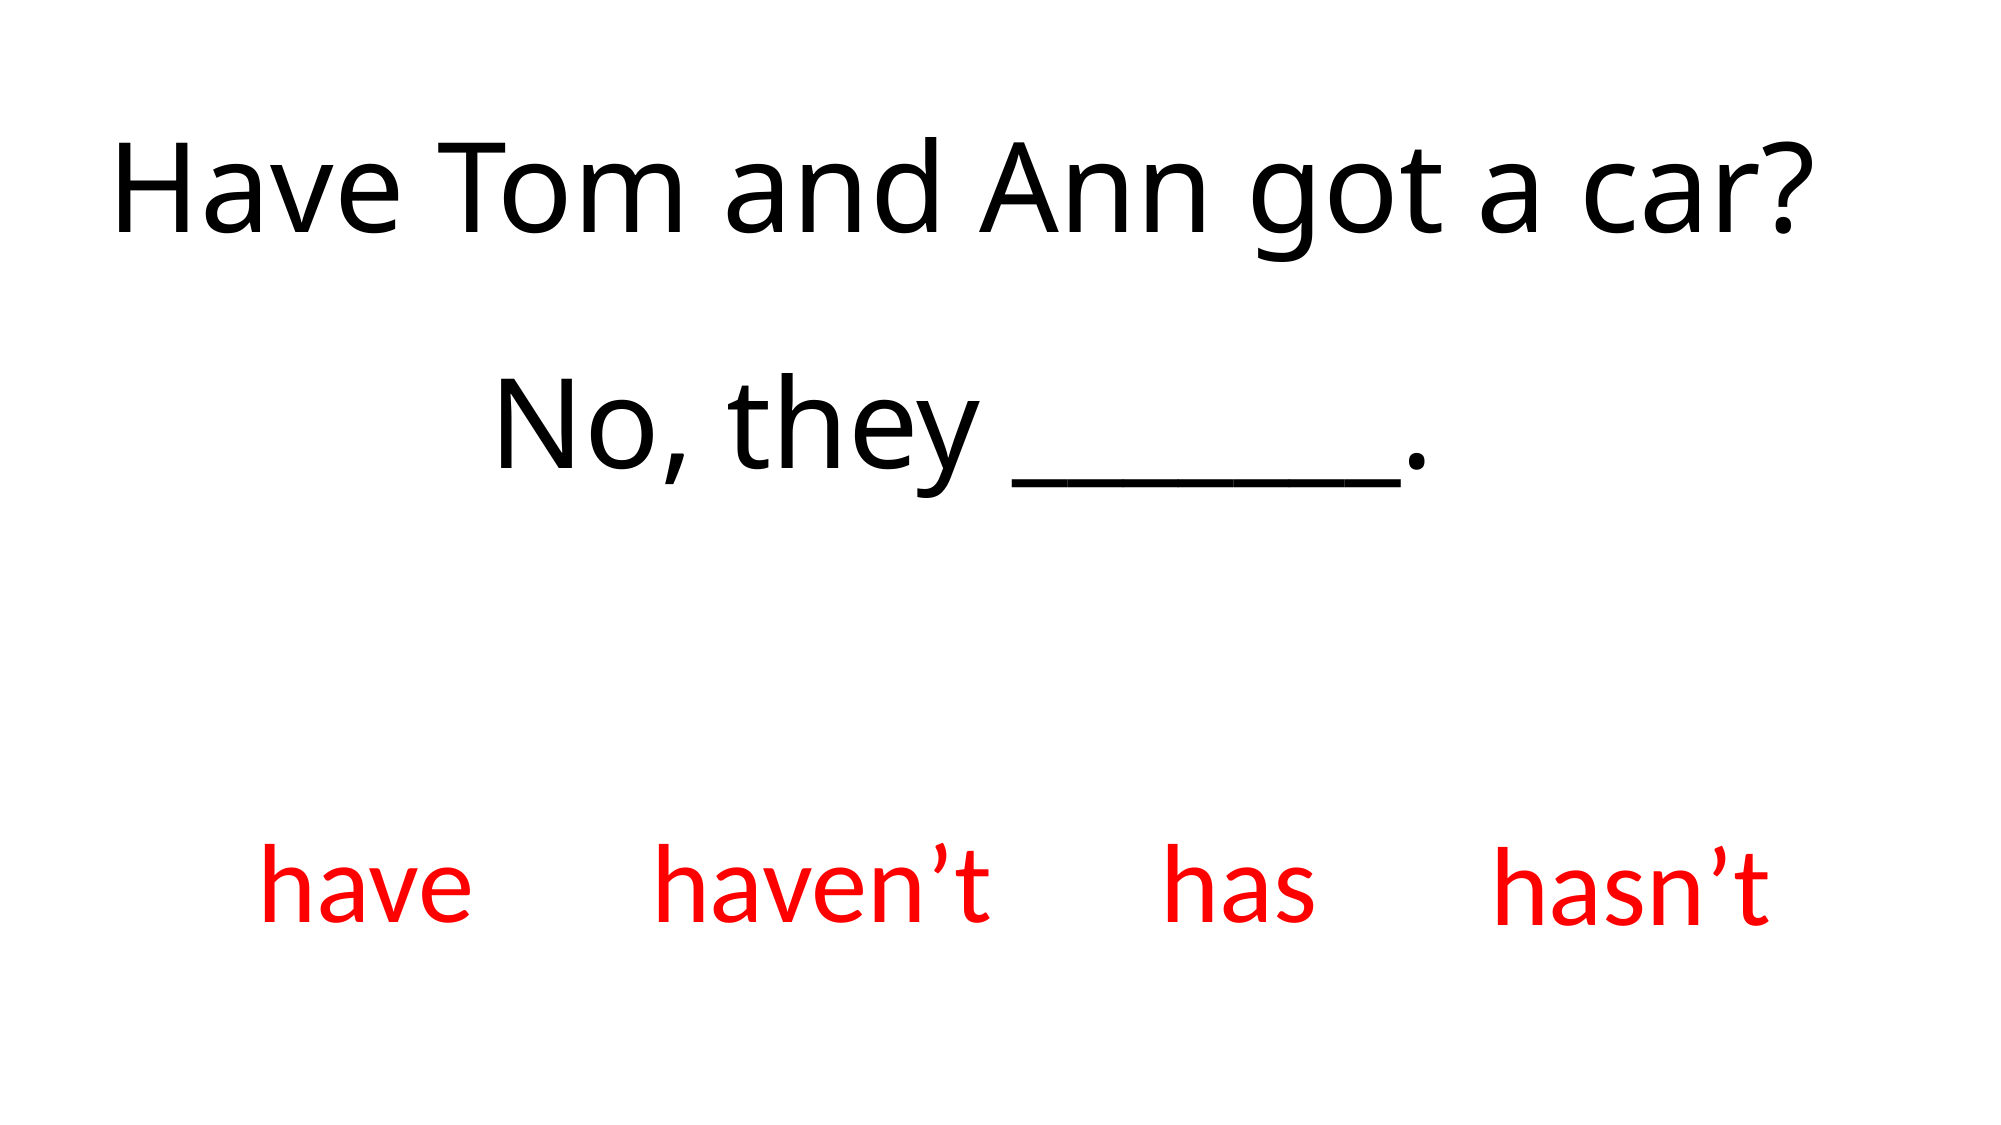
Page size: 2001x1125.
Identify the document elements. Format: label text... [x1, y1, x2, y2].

text_box has [1145, 802, 1355, 953]
text_box No, they _______. [51, 310, 1873, 547]
text_box haven’t [636, 802, 1025, 953]
title Have Tom and Ann got a car? [51, 73, 1873, 310]
text_box hasn’t [1475, 805, 1838, 956]
text_box have [243, 802, 516, 953]
